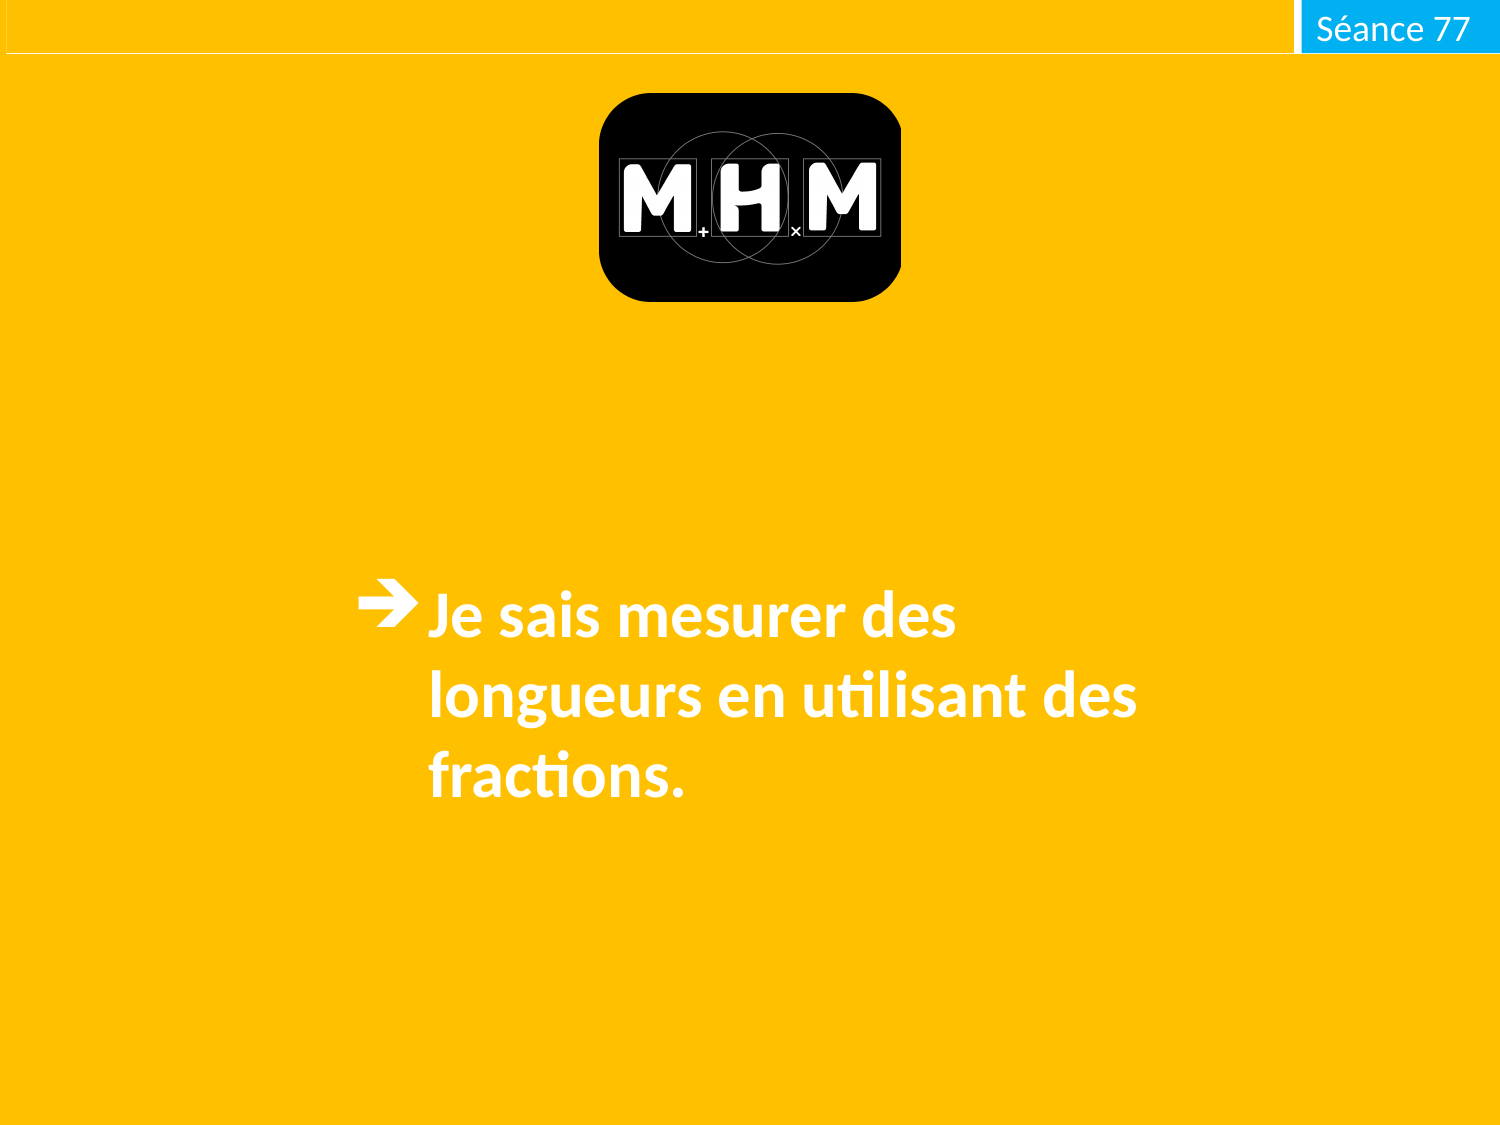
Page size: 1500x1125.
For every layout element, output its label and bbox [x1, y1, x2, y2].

text_box [0, 53, 1500, 1125]
